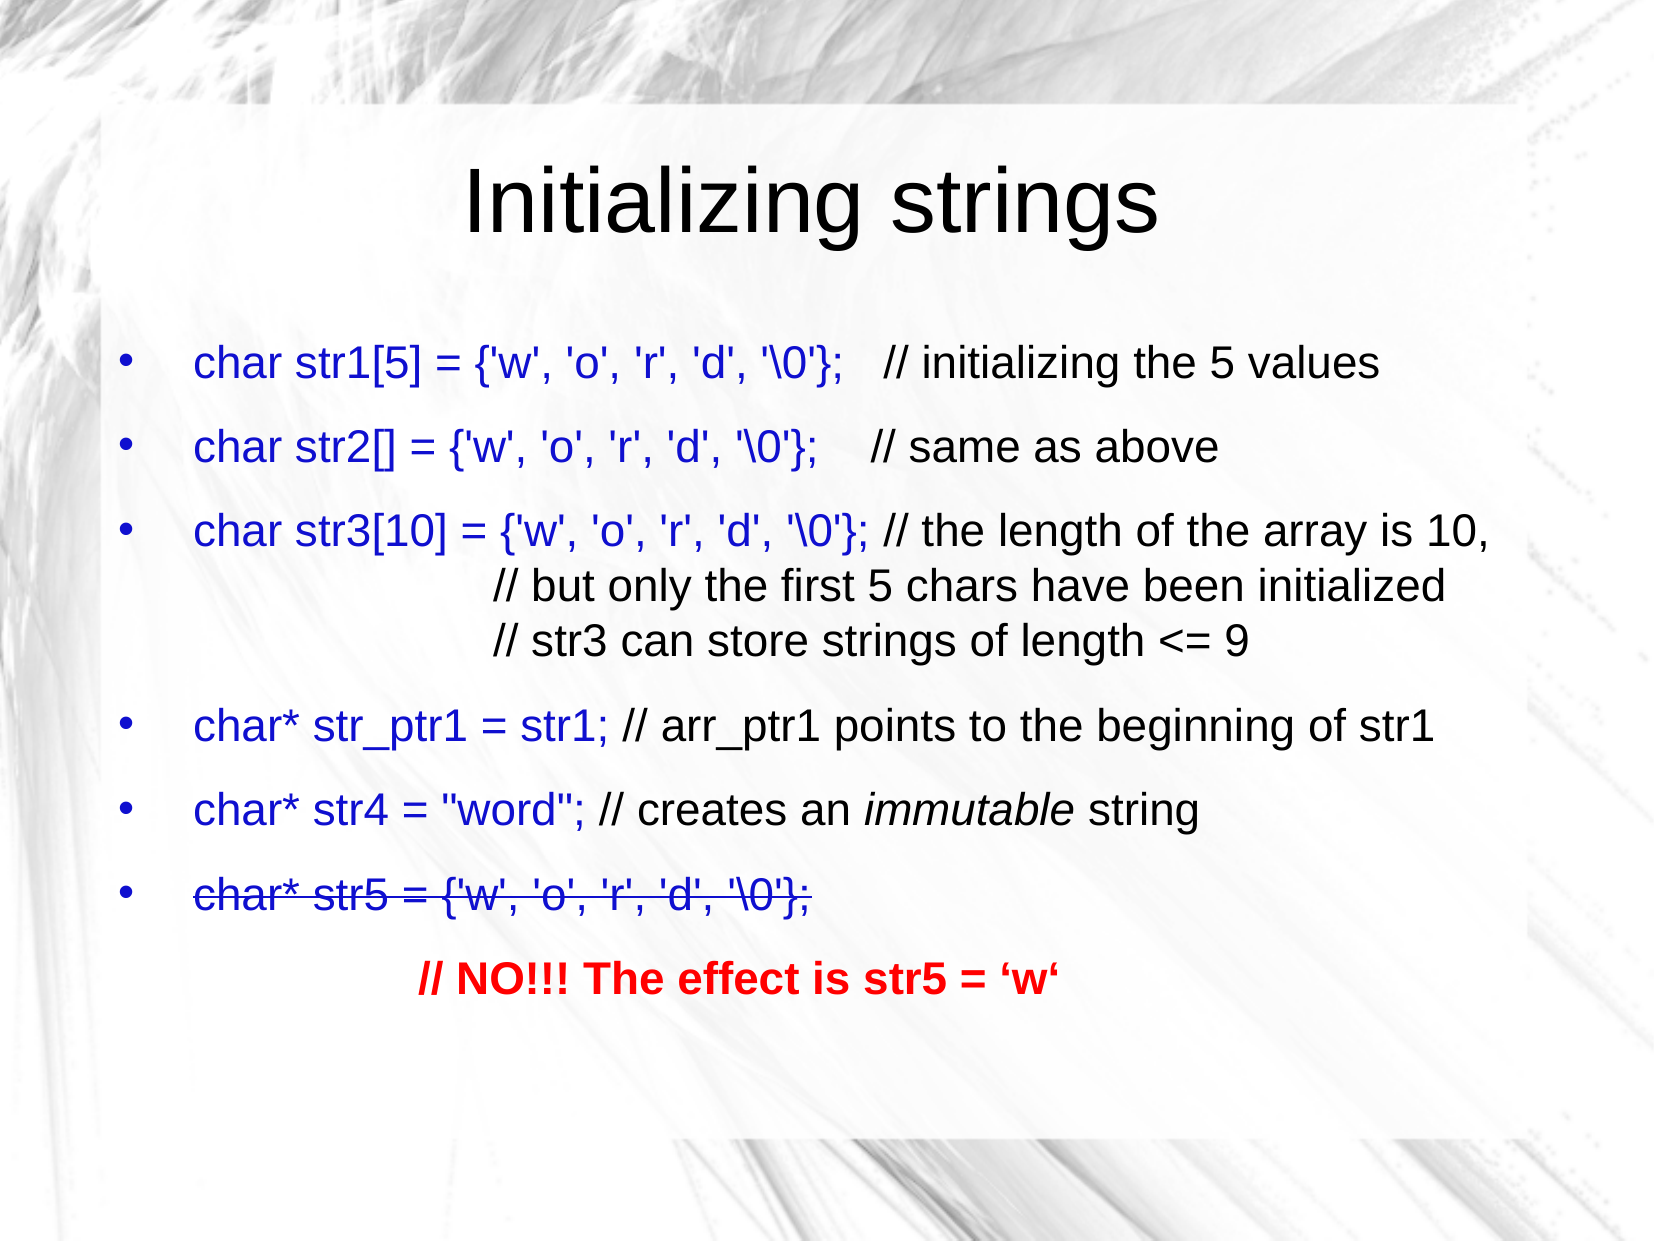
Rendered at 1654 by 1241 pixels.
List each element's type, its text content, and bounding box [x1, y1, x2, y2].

title Initializing strings [118, 93, 1506, 299]
list char str1[5] = {'w', 'o', 'r', 'd', '\0'}; // initializing the 5 values char str2[] = {'w', 'o', 'r', 'd', '\0'}; // same as above char str3[10] = {'w', 'o', 'r', 'd', '\0'}; // the length of the array is 10, // but only the first 5 chars have been initialized // str3 can store strings of length <= 9 char* str_ptr1 = str1; // arr_ptr1 points to the beginning of str1 char* str4 = "word"; // creates an immutable string char* str5 = {'w', 'o', 'r', 'd', '\0'}; // NO!!! The effect is str5 = ‘w‘ [118, 332, 1571, 1121]
picture [0, 0, 1654, 1241]
